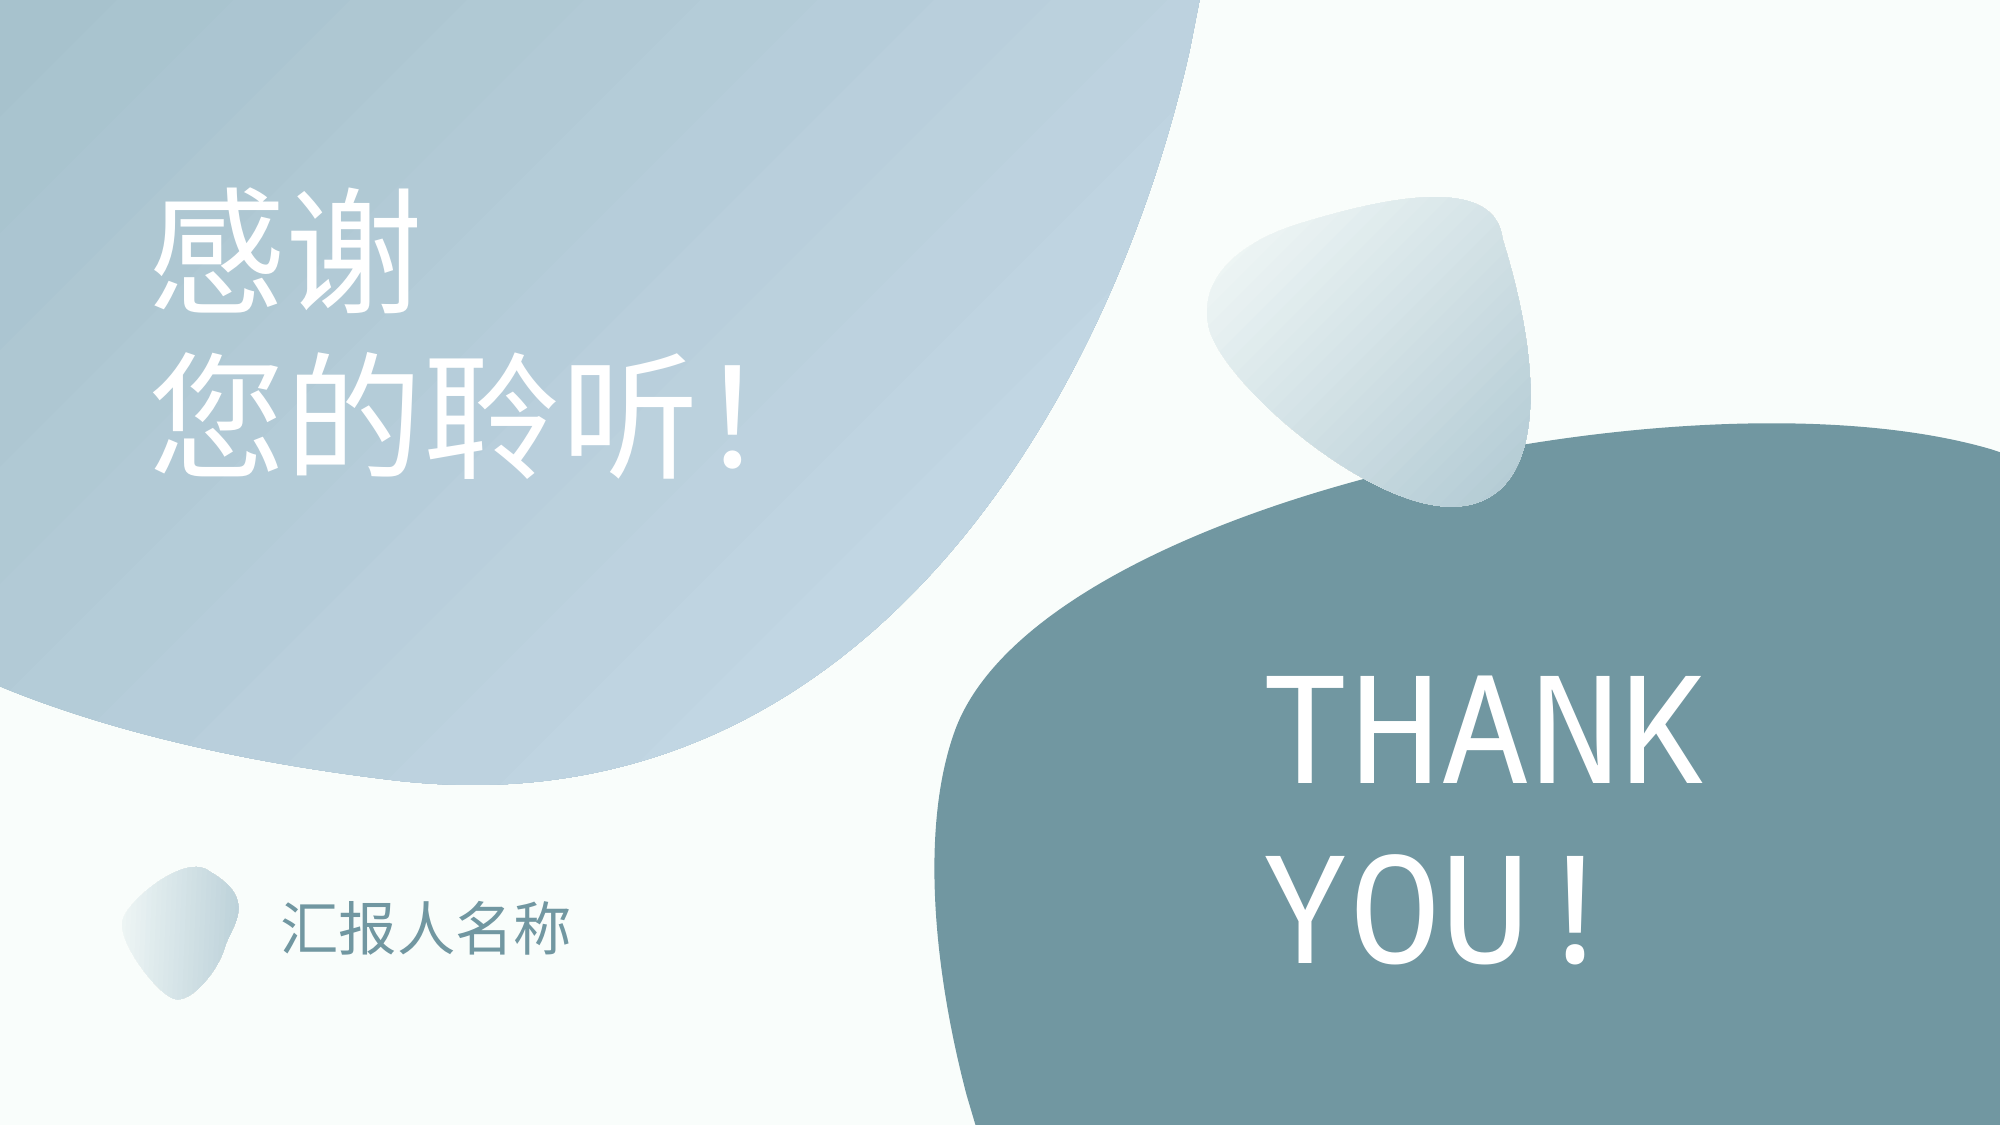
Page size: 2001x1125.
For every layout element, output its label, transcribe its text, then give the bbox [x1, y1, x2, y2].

text_box THANK YOU! [1245, 626, 1816, 1002]
text_box [933, 422, 2000, 1125]
text_box [0, 0, 2000, 1125]
text_box [1206, 196, 1532, 508]
text_box 感谢 您的聆听！ [134, 158, 842, 503]
text_box 汇报人名称 [265, 884, 1000, 970]
text_box [121, 865, 240, 1001]
text_box [0, 0, 1201, 787]
